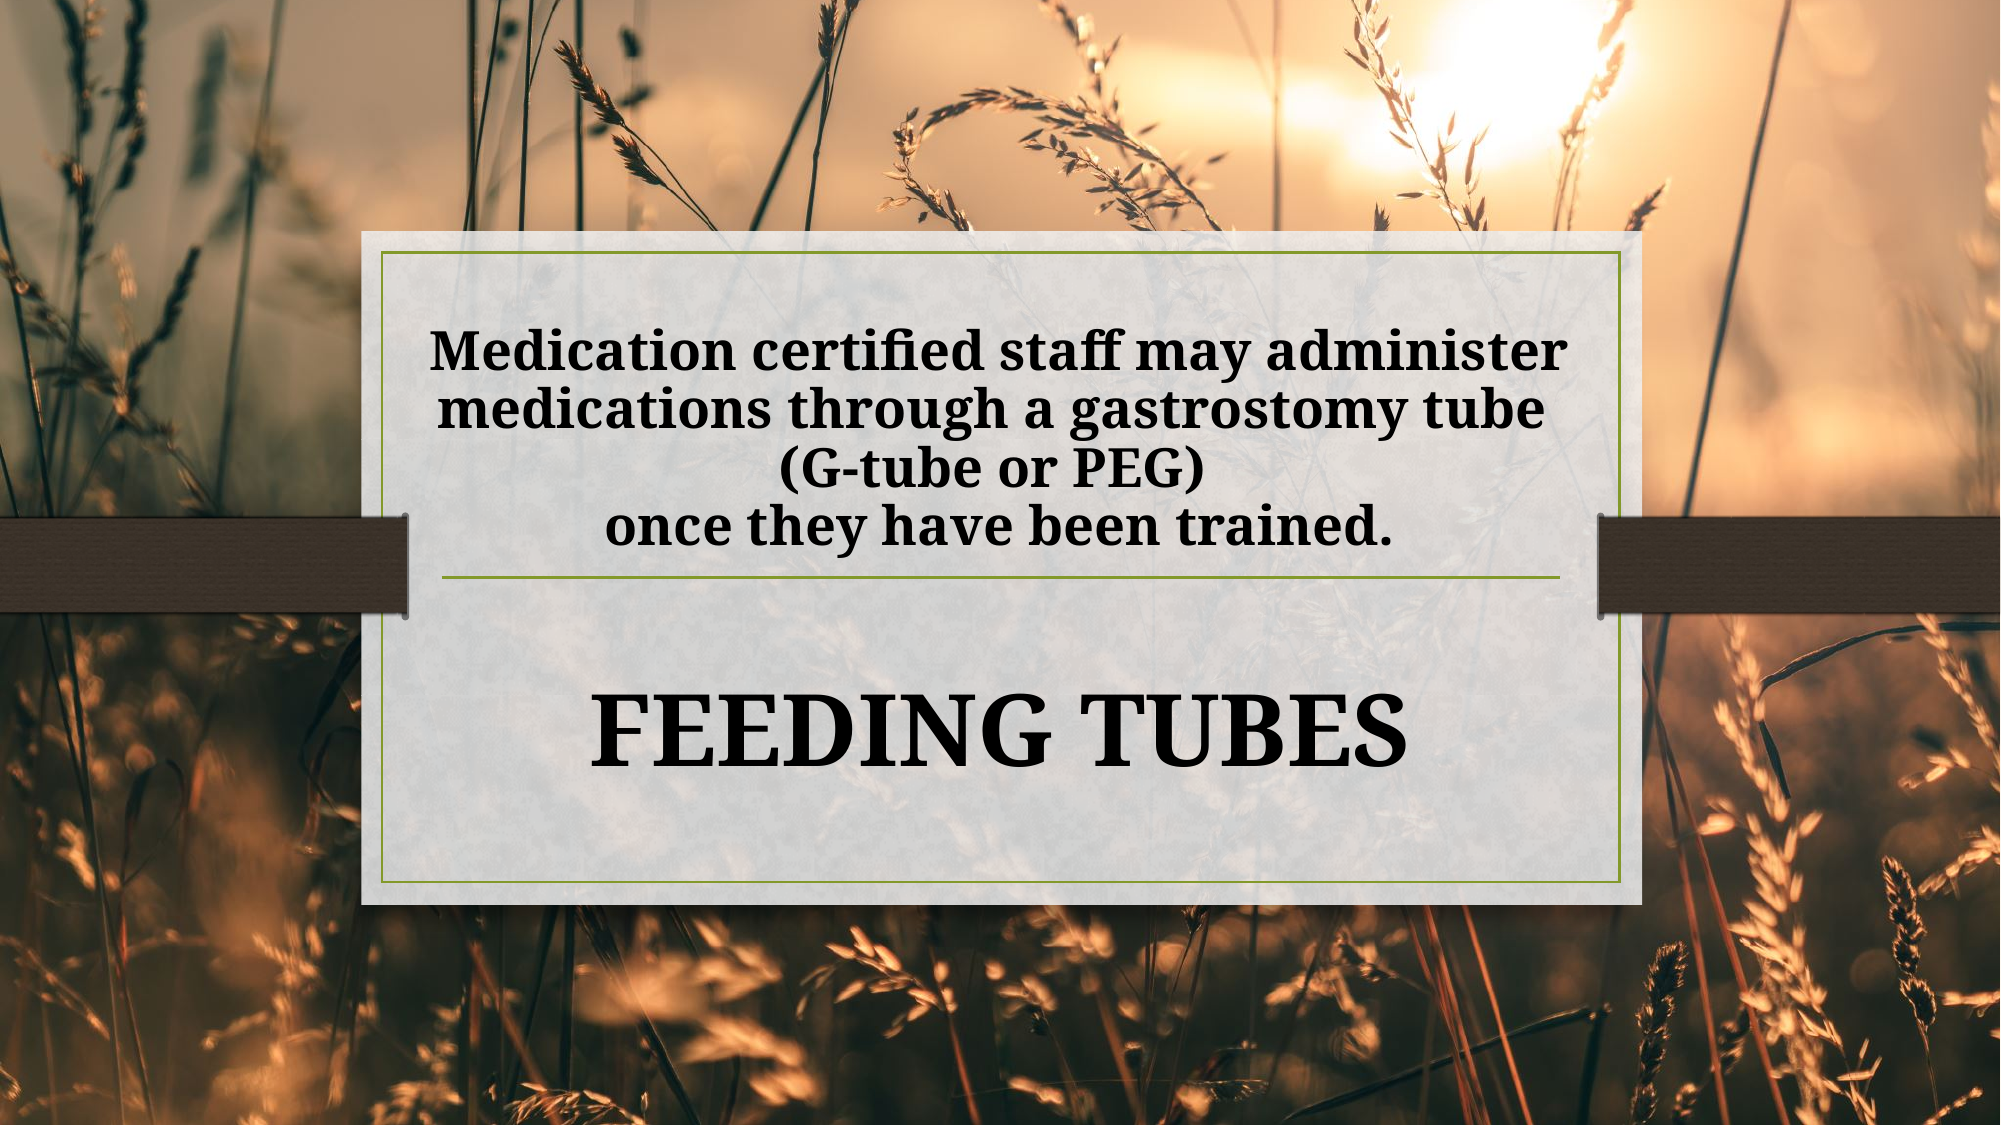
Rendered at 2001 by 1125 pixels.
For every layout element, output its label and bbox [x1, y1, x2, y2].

picture [0, 0, 2001, 1125]
text_box [0, 512, 2000, 621]
